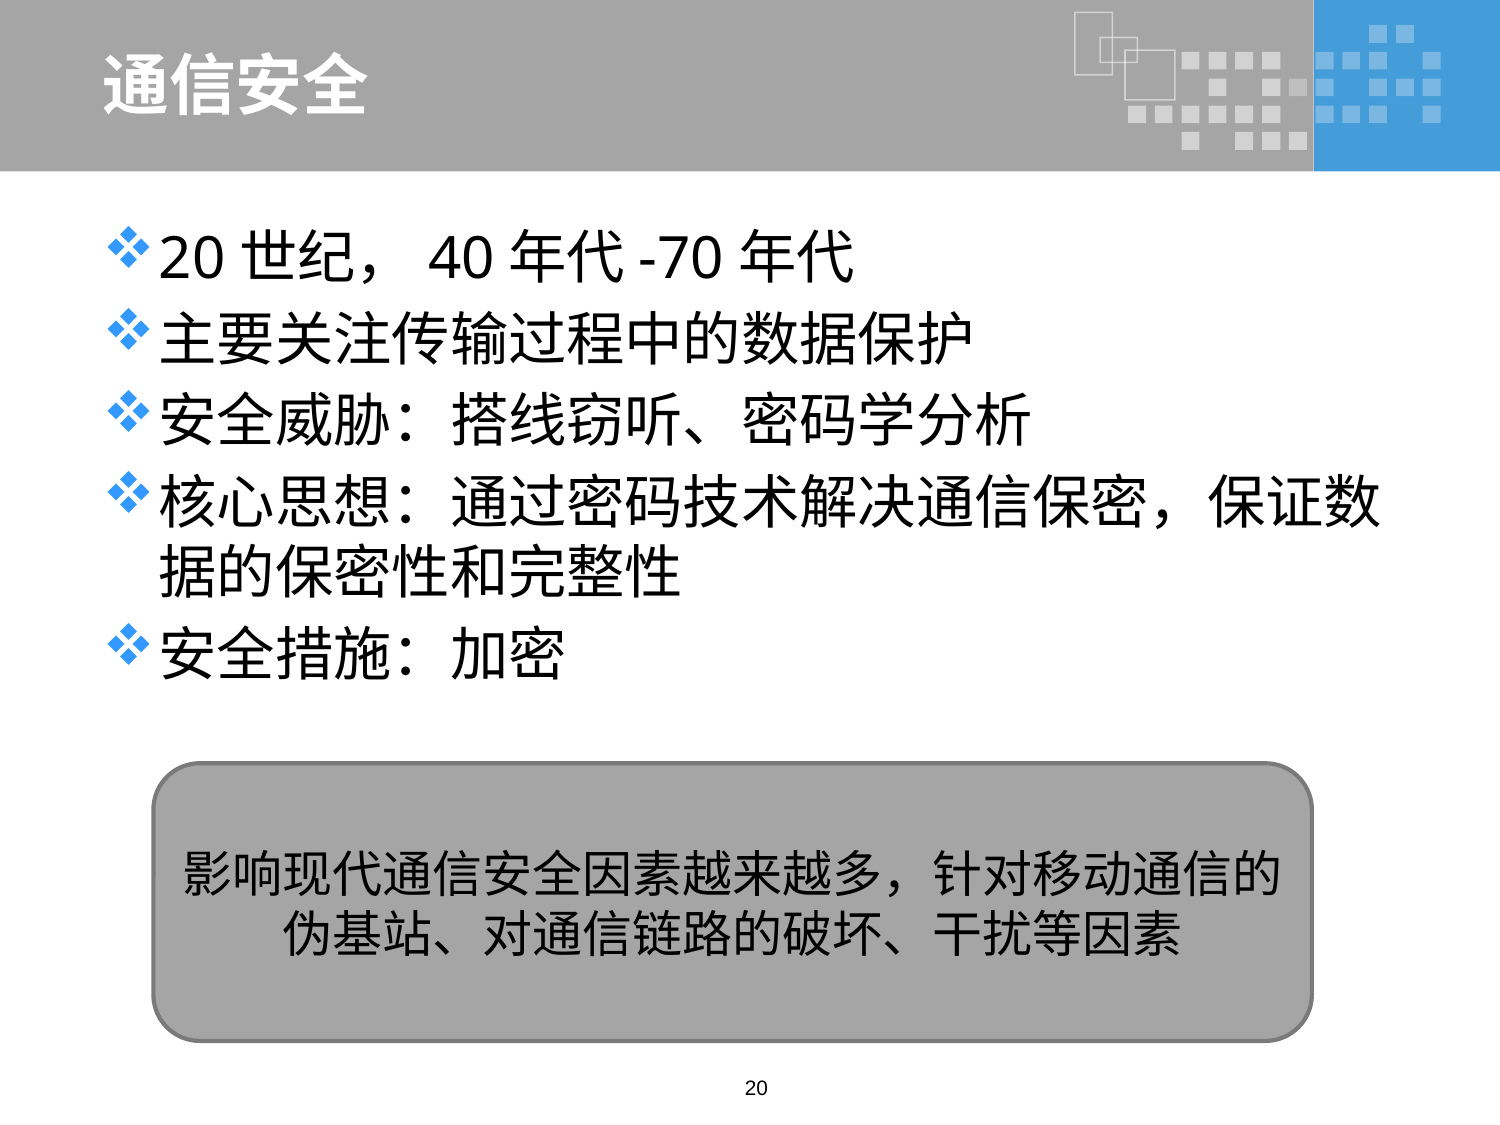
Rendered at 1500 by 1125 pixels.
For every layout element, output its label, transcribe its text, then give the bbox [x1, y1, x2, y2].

slide_number 20 [687, 1066, 826, 1111]
title 通信安全 [87, 42, 1252, 123]
text_box 影响现代通信安全因素越来越多，针对移动通信的伪基站、对通信链路的破坏、干扰等因素 [151, 761, 1314, 1044]
list 20世纪，40年代-70年代 主要关注传输过程中的数据保护 安全威胁：搭线窃听、密码学分析 核心思想：通过密码技术解决通信保密，保证数据的保密性和完整性 安全措施：加密 [87, 212, 1432, 1050]
